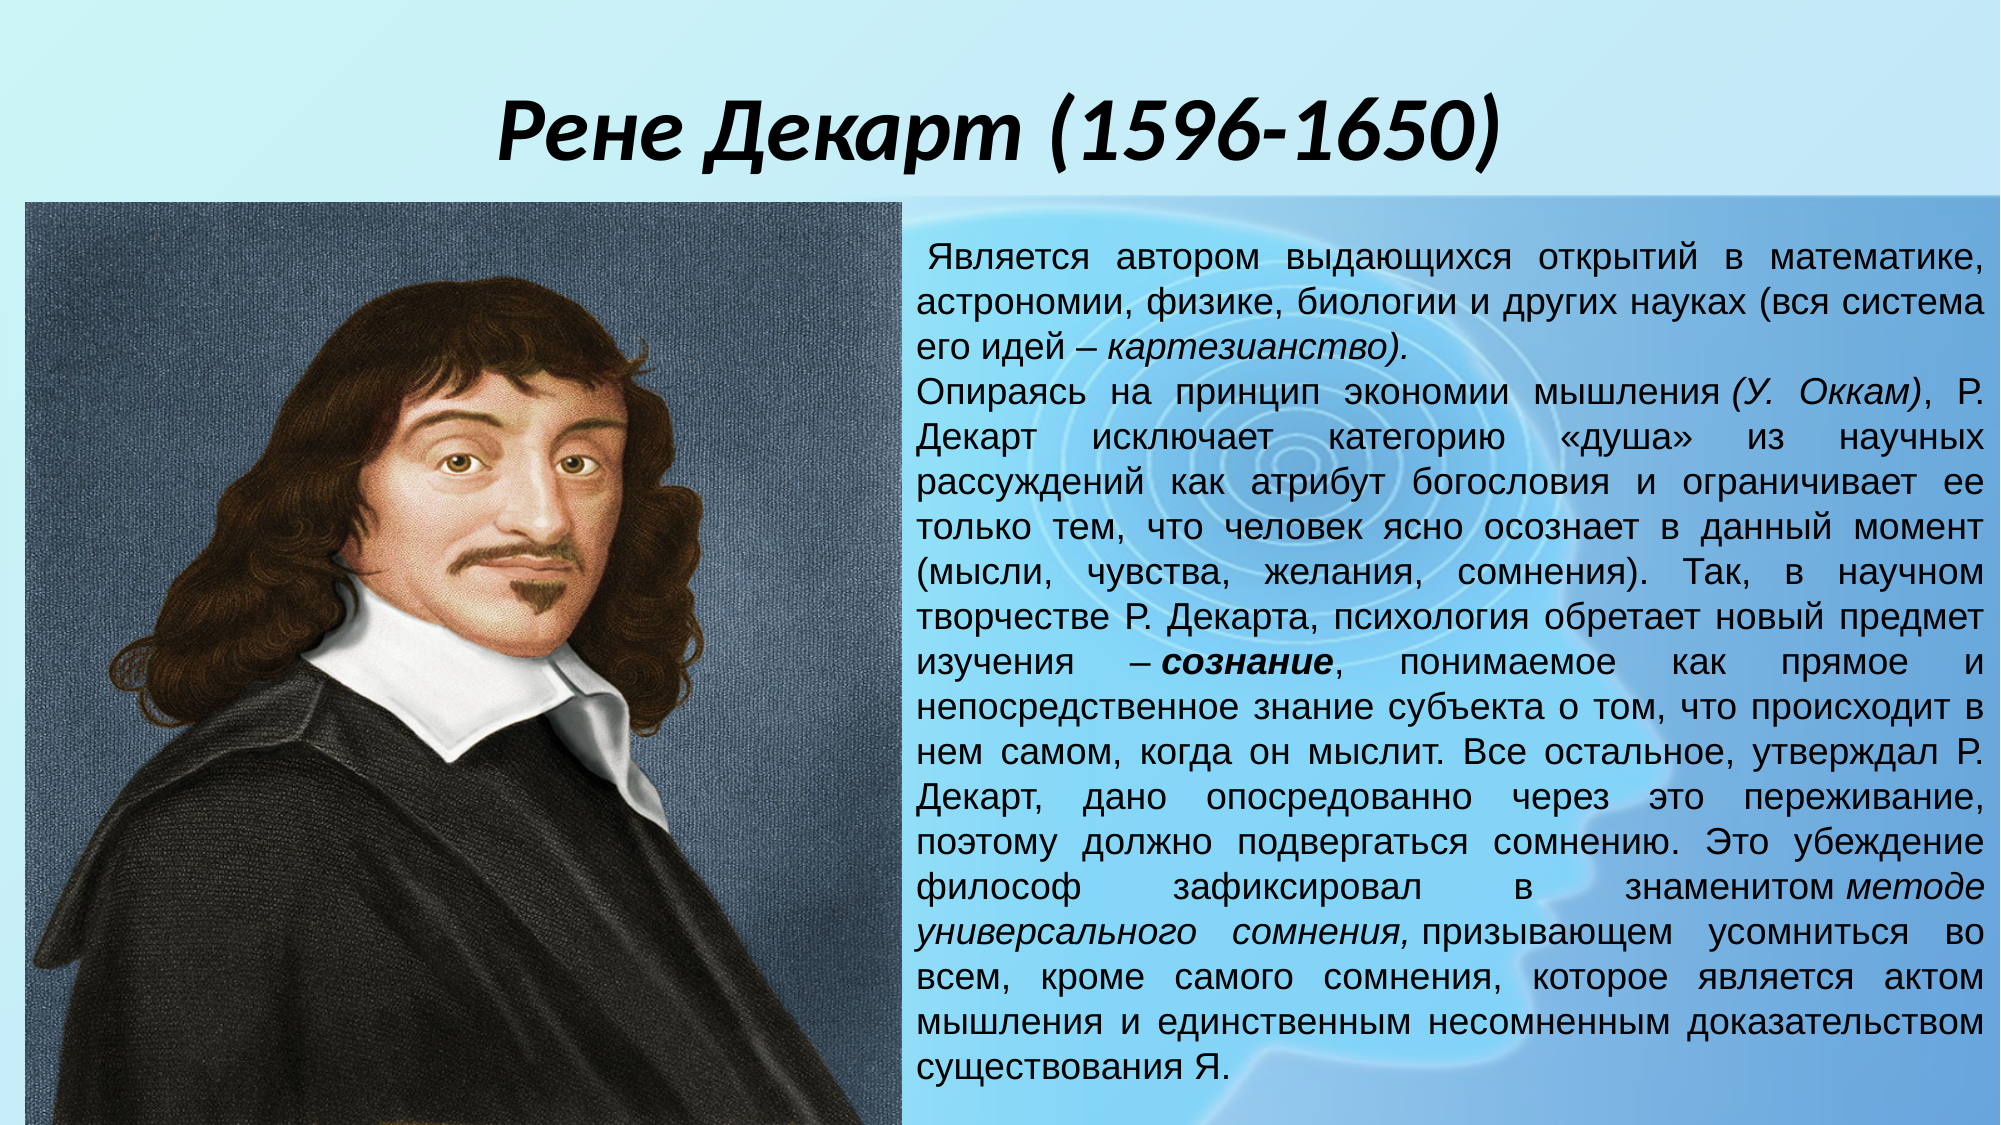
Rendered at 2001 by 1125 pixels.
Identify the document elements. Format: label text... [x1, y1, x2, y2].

title Рене Декарт (1596-1650) [99, 45, 1900, 203]
text_box Является автором выдающихся открытий в математике, астрономии, физике, биологии и других науках (вся система его идей – картезианство). Опираясь на принцип экономии мышления (У. Оккам), Р. Декарт исключает категорию «душа» из научных рассуждений как атрибут богословия и ограничивает ее только тем, что человек ясно осознает в данный момент (мысли, чувства, желания, сомнения). Так, в научном творчестве Р. Декарта, психология обретает новый предмет изучения – сознание, понимаемое как прямое и непосредственное знание субъекта о том, что происходит в нем самом, когда он мыслит. Все остальное, утверждал Р. Декарт, дано опосредованно через это переживание, поэтому должно подвергаться сомнению. Это убеждение философ зафиксировал в знаменитом методе универсального сомнения, призывающем усомниться во всем, кроме самого сомнения, которое является актом мышления и единственным несомненным доказательством существования Я. [906, 224, 2000, 1095]
picture [0, 0, 2000, 1125]
